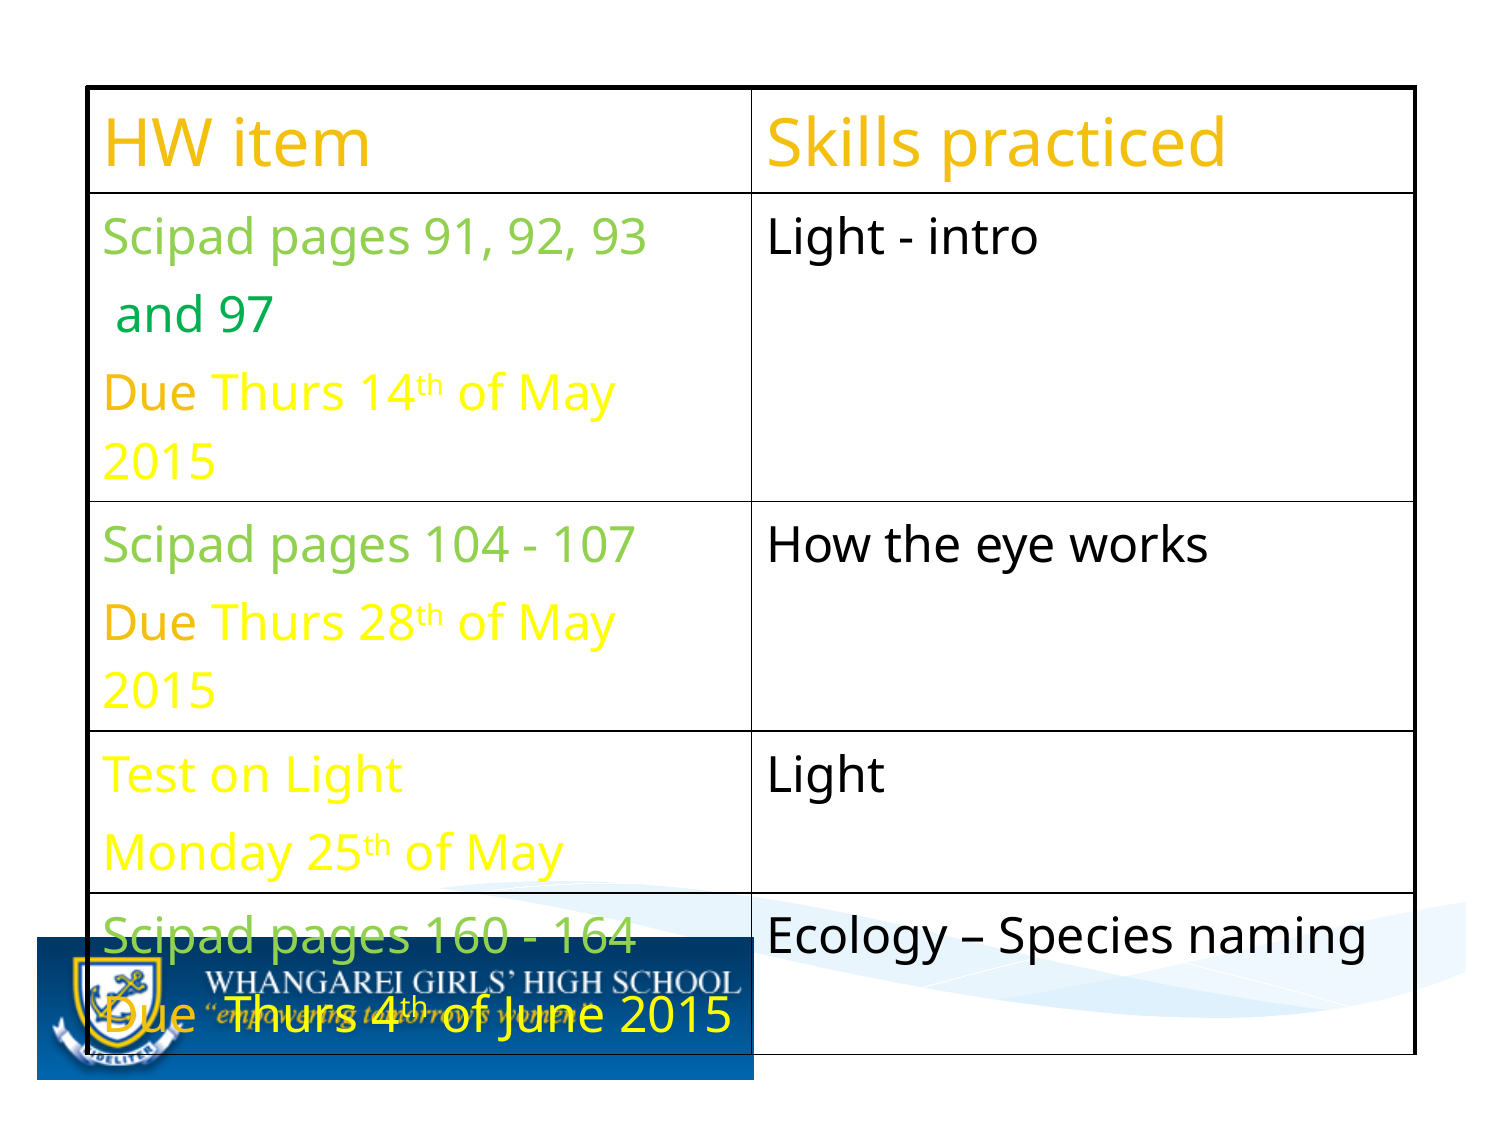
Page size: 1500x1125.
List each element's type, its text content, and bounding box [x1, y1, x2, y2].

table_cell Light [752, 732, 1413, 892]
table_cell Ecology – Species naming [752, 894, 1413, 1054]
table_cell Scipad pages 104 - 107 Due Thurs 28th of May 2015 [90, 502, 751, 730]
table_cell Light - intro [752, 194, 1413, 501]
table_cell Test on Light Monday 25th of May [90, 732, 751, 892]
table_cell How the eye works [752, 502, 1413, 730]
table_cell Scipad pages 91, 92, 93 and 97 Due Thurs 14th of May 2015 [90, 194, 751, 501]
picture [37, 937, 754, 1080]
table_header HW item [90, 90, 751, 192]
table_header Skills practiced [752, 90, 1413, 192]
table_cell Scipad pages 160 - 164 Due Thurs 4th of June 2015 [90, 894, 751, 935]
